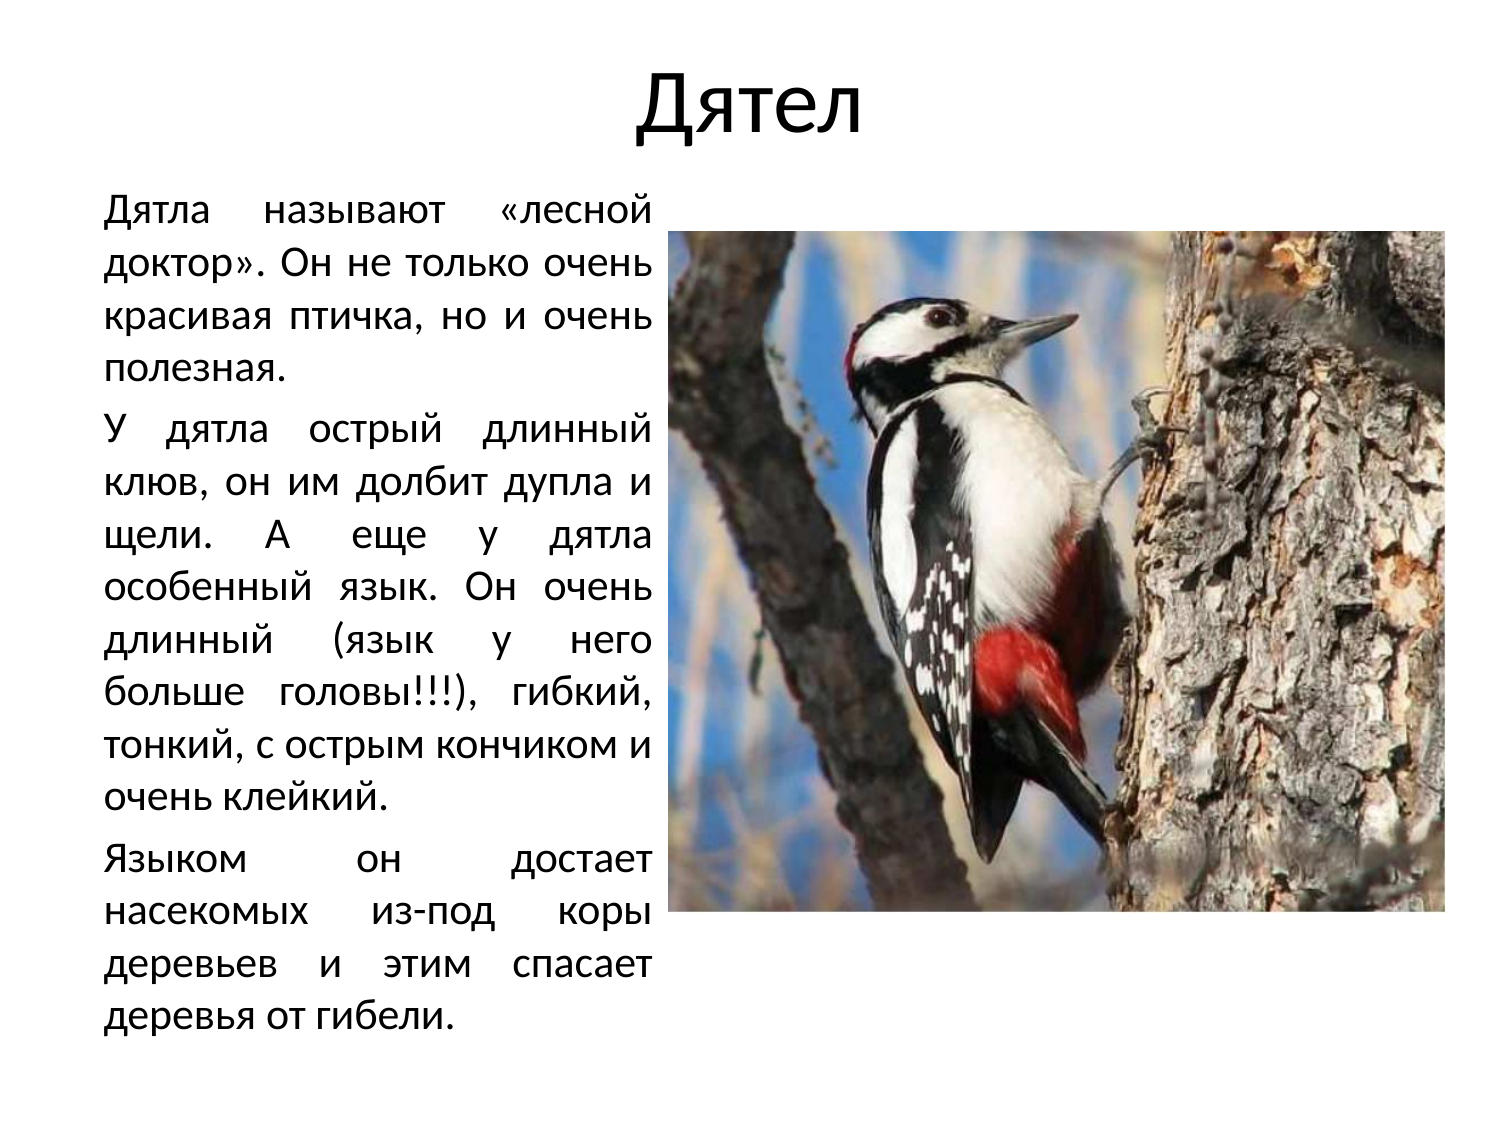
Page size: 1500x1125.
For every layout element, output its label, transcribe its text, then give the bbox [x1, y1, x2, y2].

list Дятла называют «лесной доктор». Он не только очень красивая птичка, но и очень полезная. У дятла острый длинный клюв, он им долбит дупла и щели. А еще у дятла особенный язык. Он очень длинный (язык у него больше головы!!!), гибкий, тонкий, с острым кончиком и очень клейкий. Языком он достает насекомых из-под коры деревьев и этим спасает деревья от гибели. [88, 172, 669, 1056]
picture [667, 231, 1447, 914]
title Дятел [75, 30, 1425, 161]
